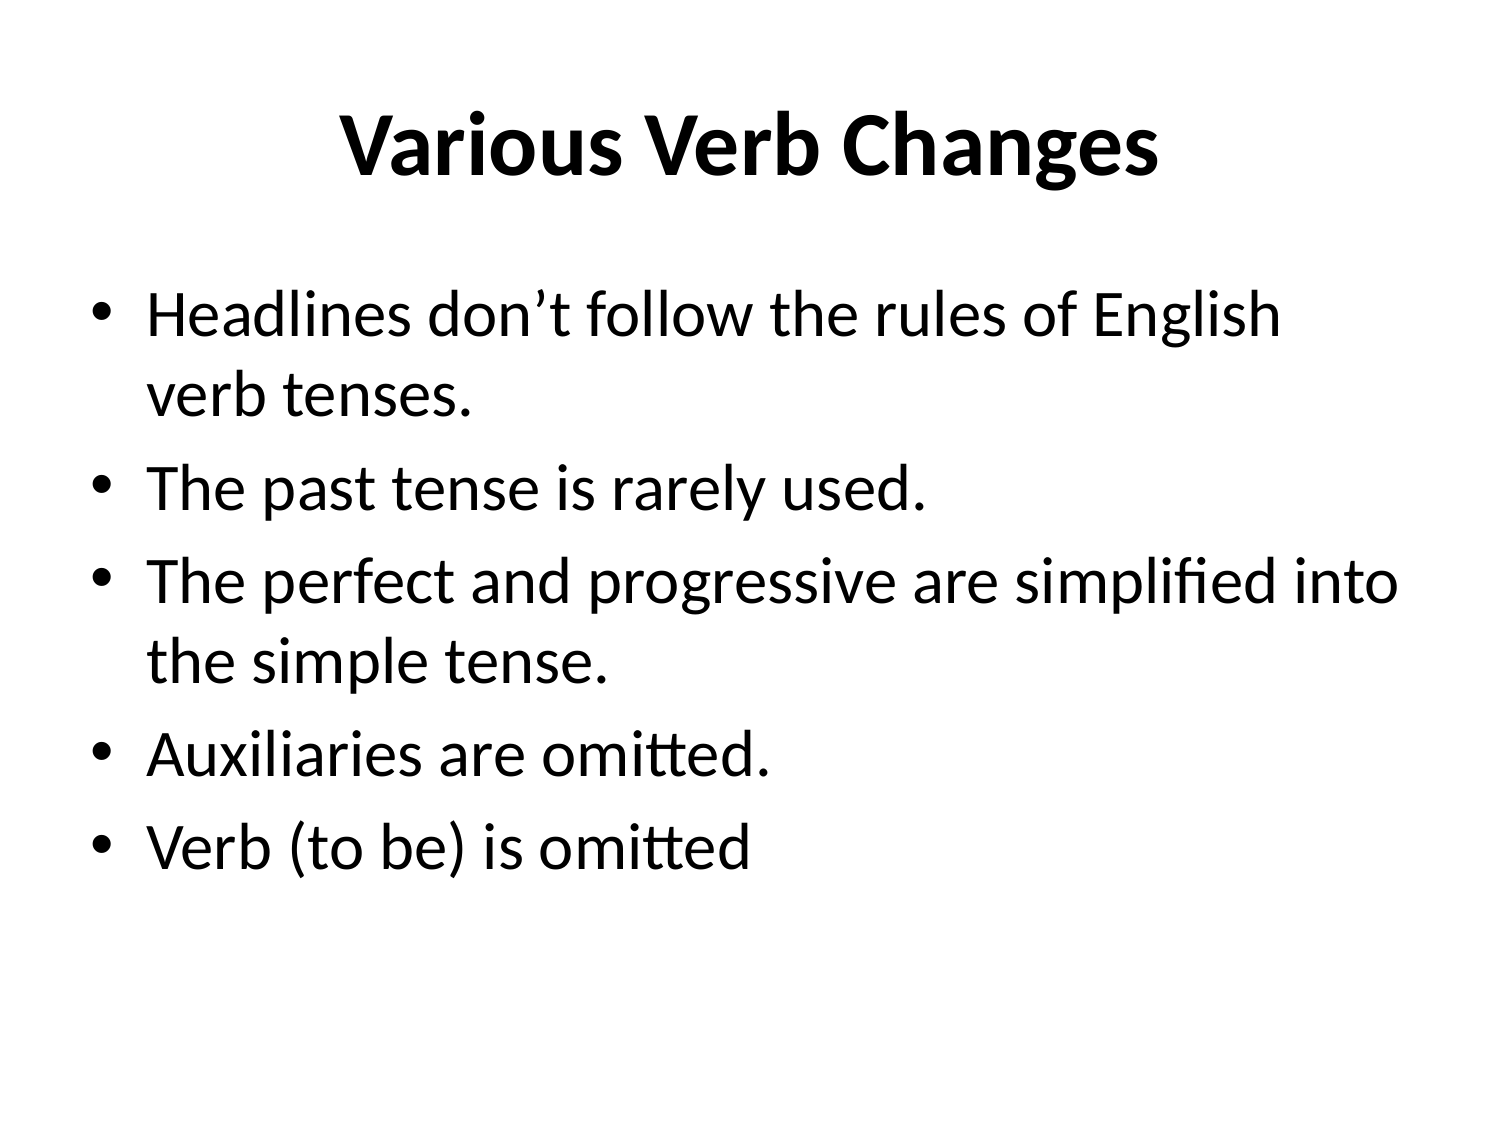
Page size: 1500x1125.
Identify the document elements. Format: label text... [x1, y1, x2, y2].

list Headlines don’t follow the rules of English verb tenses. The past tense is rarely used. The perfect and progressive are simplified into the simple tense. Auxiliaries are omitted. Verb (to be) is omitted [75, 262, 1425, 1005]
title Various Verb Changes [75, 45, 1425, 233]
